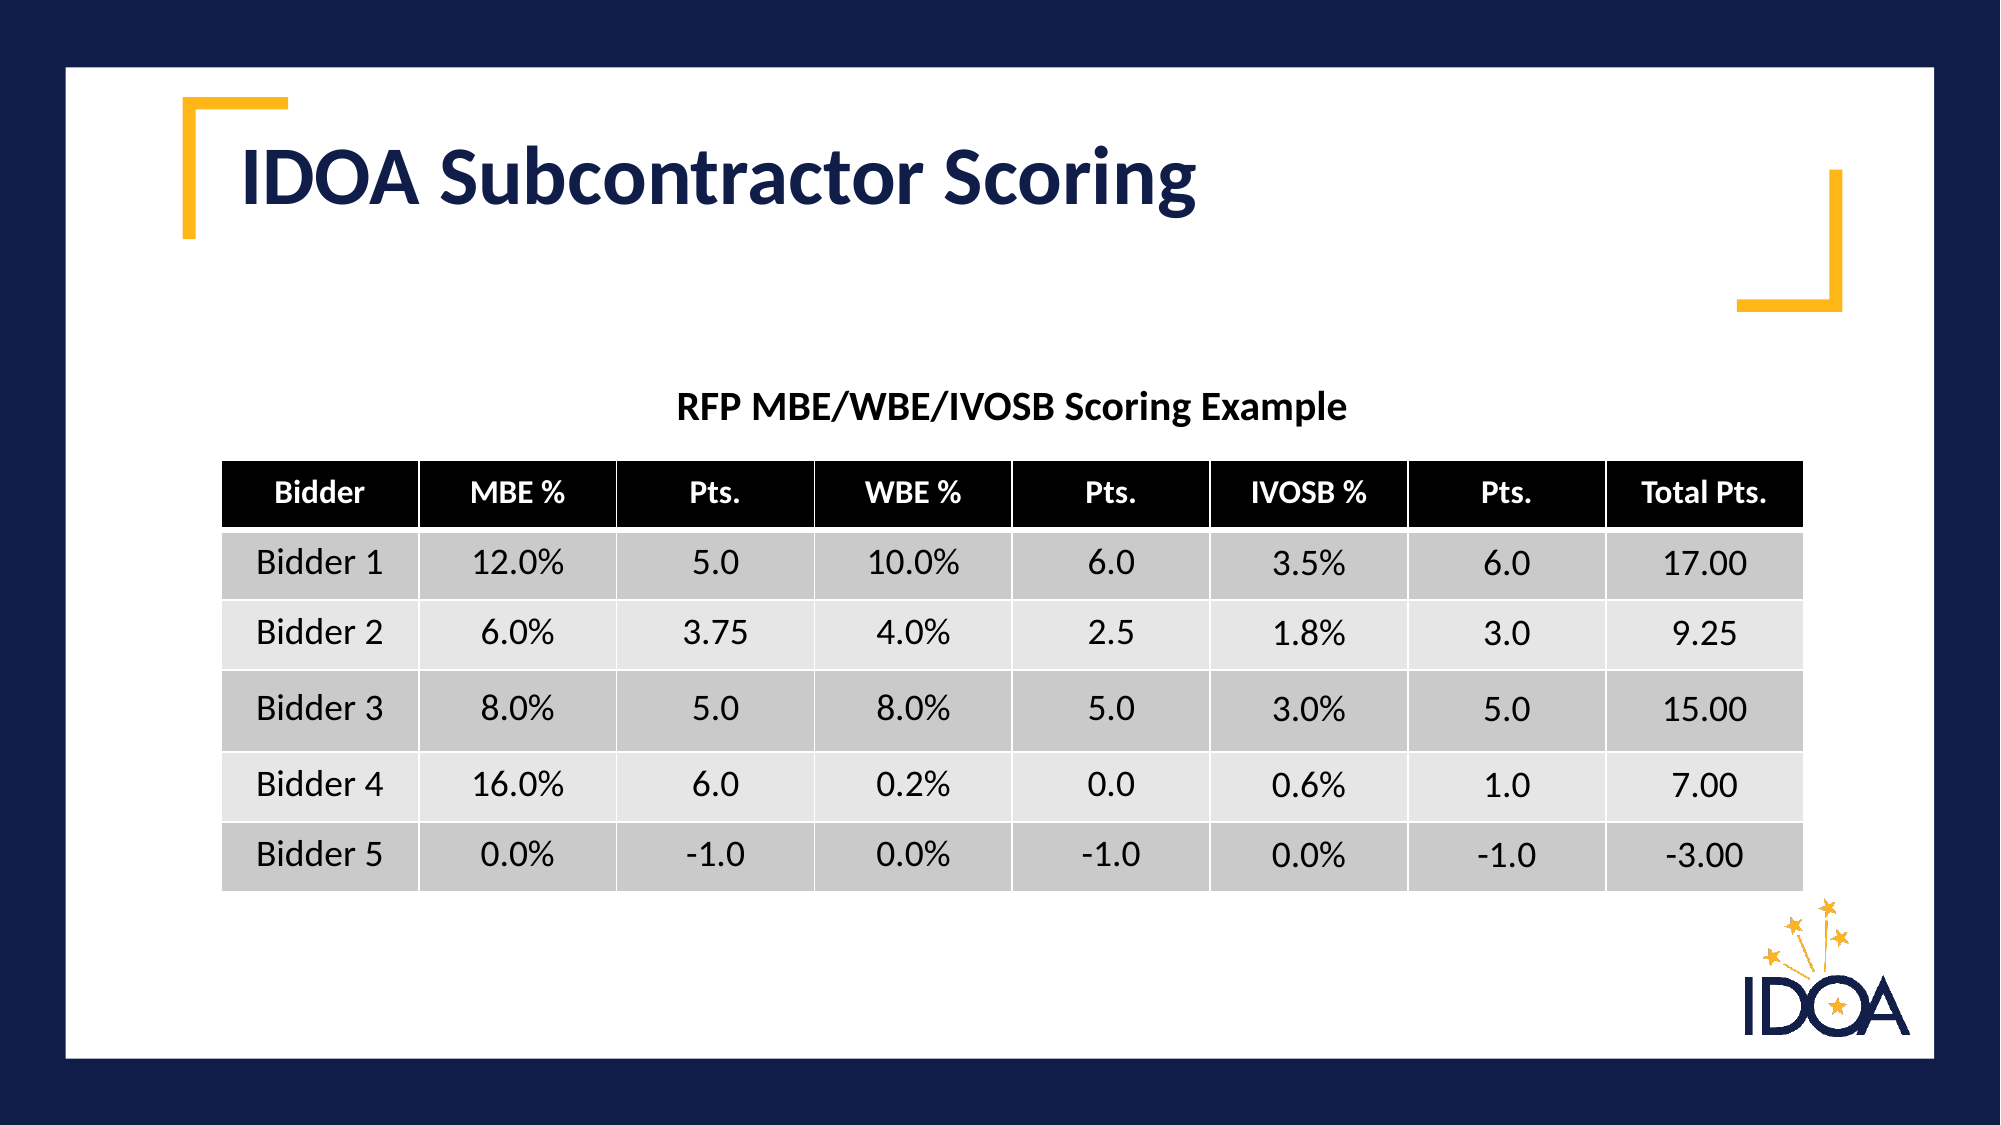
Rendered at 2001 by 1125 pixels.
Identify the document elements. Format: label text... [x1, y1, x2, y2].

table_cell 6.0% [420, 601, 616, 669]
table_cell 9.25 [1607, 601, 1803, 669]
table_cell 3.0% [1211, 671, 1407, 751]
table_cell 3.75 [617, 601, 814, 669]
table_cell 0.0% [1211, 823, 1407, 891]
table_header Bidder [222, 461, 418, 527]
table_cell 6.0 [1013, 533, 1209, 599]
table_header Pts. [1409, 461, 1605, 527]
table_cell 7.00 [1607, 753, 1803, 821]
table_cell 0.6% [1211, 753, 1407, 821]
table_header IVOSB % [1211, 461, 1407, 527]
table_cell 5.0 [617, 671, 814, 751]
table_cell 0.0% [420, 823, 616, 891]
table_cell 8.0% [815, 671, 1011, 751]
table_cell -1.0 [1409, 823, 1605, 891]
table_cell 5.0 [617, 533, 814, 599]
table_cell Bidder 1 [222, 533, 418, 599]
table_cell 6.0 [1409, 533, 1605, 599]
table_cell 16.0% [420, 753, 616, 821]
table_header WBE % [815, 461, 1011, 527]
table_cell 2.5 [1013, 601, 1209, 669]
table_cell 0.0 [1013, 753, 1209, 821]
table_cell 3.5% [1211, 533, 1407, 599]
list RFP MBE/WBE/IVOSB Scoring Example [225, 375, 1800, 459]
table_header MBE % [420, 461, 616, 527]
table_cell 3.0 [1409, 601, 1605, 669]
picture [1702, 857, 1959, 1114]
table_cell 12.0% [420, 533, 616, 599]
table_cell -1.0 [1013, 823, 1209, 891]
title IDOA Subcontractor Scoring [225, 126, 1800, 263]
table_cell 4.0% [815, 601, 1011, 669]
table_header Pts. [1013, 461, 1209, 527]
table_header Pts. [617, 461, 814, 527]
table_cell -1.0 [617, 823, 814, 891]
table_header Total Pts. [1607, 461, 1803, 527]
table_cell 5.0 [1013, 671, 1209, 751]
table_cell 6.0 [617, 753, 814, 821]
table_cell Bidder 4 [222, 753, 418, 821]
table_cell 15.00 [1607, 671, 1803, 751]
table_cell 8.0% [420, 671, 616, 751]
table_cell Bidder 5 [222, 823, 418, 891]
table_cell 0.2% [815, 753, 1011, 821]
table_cell 5.0 [1409, 671, 1605, 751]
table_cell 1.8% [1211, 601, 1407, 669]
table_cell -3.00 [1607, 823, 1803, 891]
table_cell Bidder 2 [222, 601, 418, 669]
table_cell 10.0% [815, 533, 1011, 599]
table_cell 0.0% [815, 823, 1011, 891]
table_cell Bidder 3 [222, 671, 418, 751]
table_cell 1.0 [1409, 753, 1605, 821]
table_cell 17.00 [1607, 533, 1803, 599]
